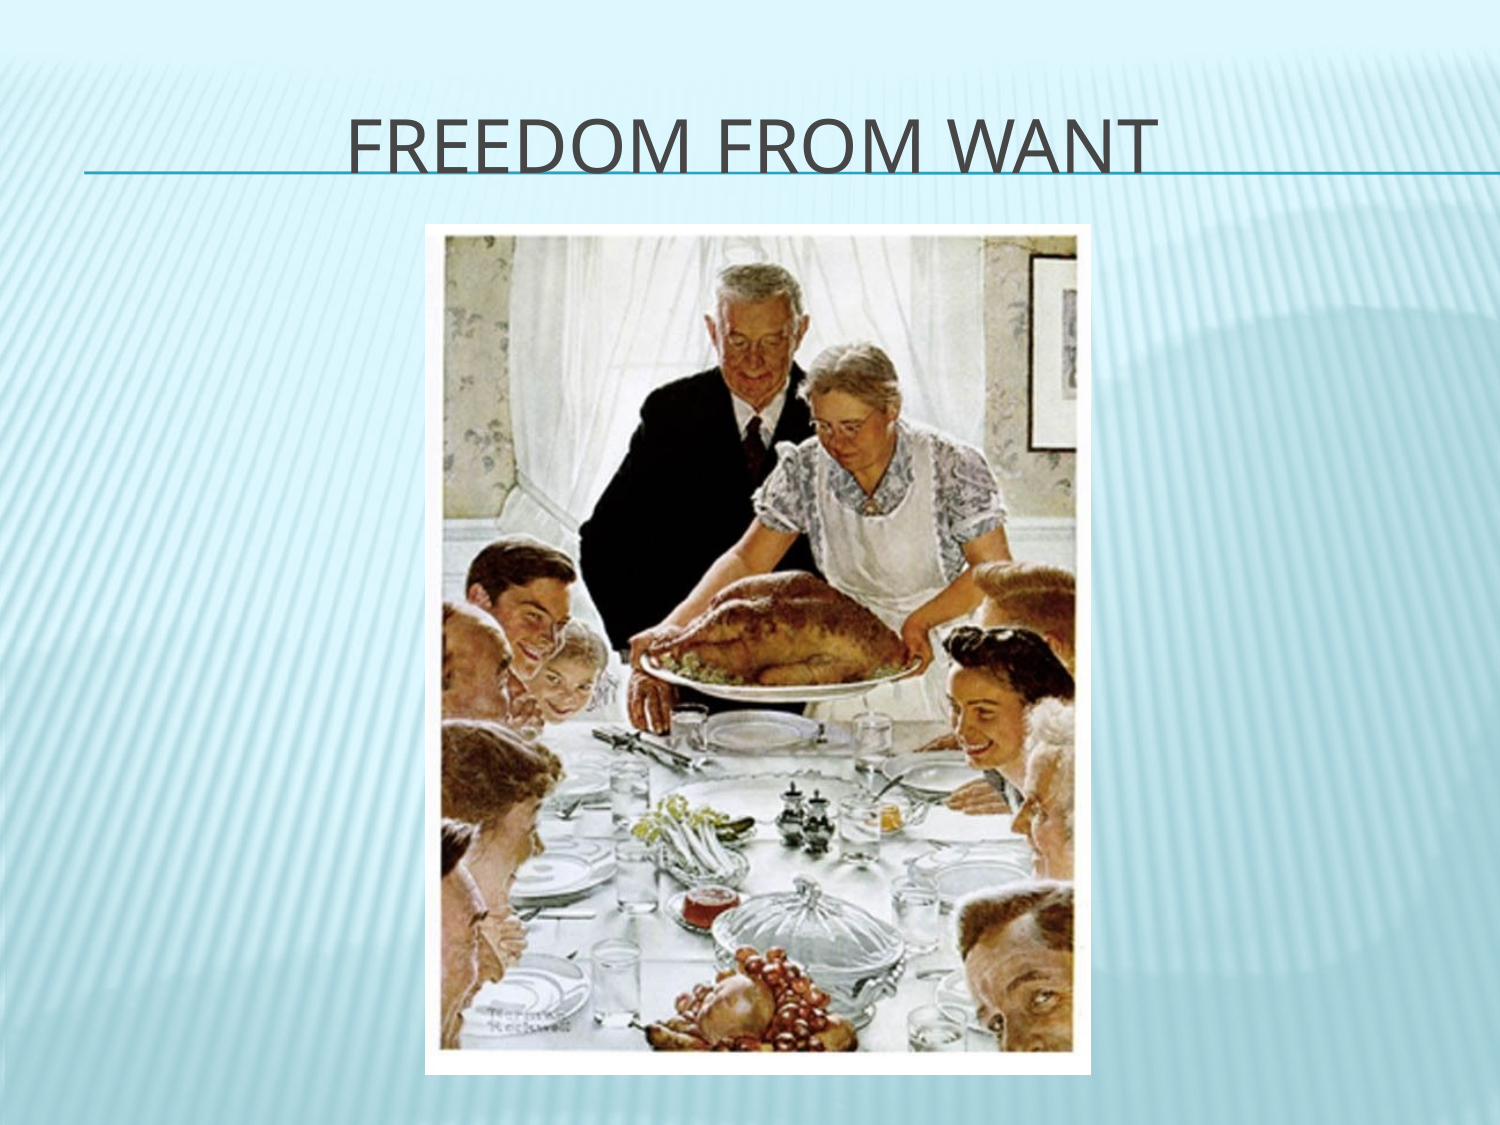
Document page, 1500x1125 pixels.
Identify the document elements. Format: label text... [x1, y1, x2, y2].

text_box [8, 0, 541, 354]
picture [424, 224, 1091, 1076]
title Freedom from want [541, 75, 1475, 213]
